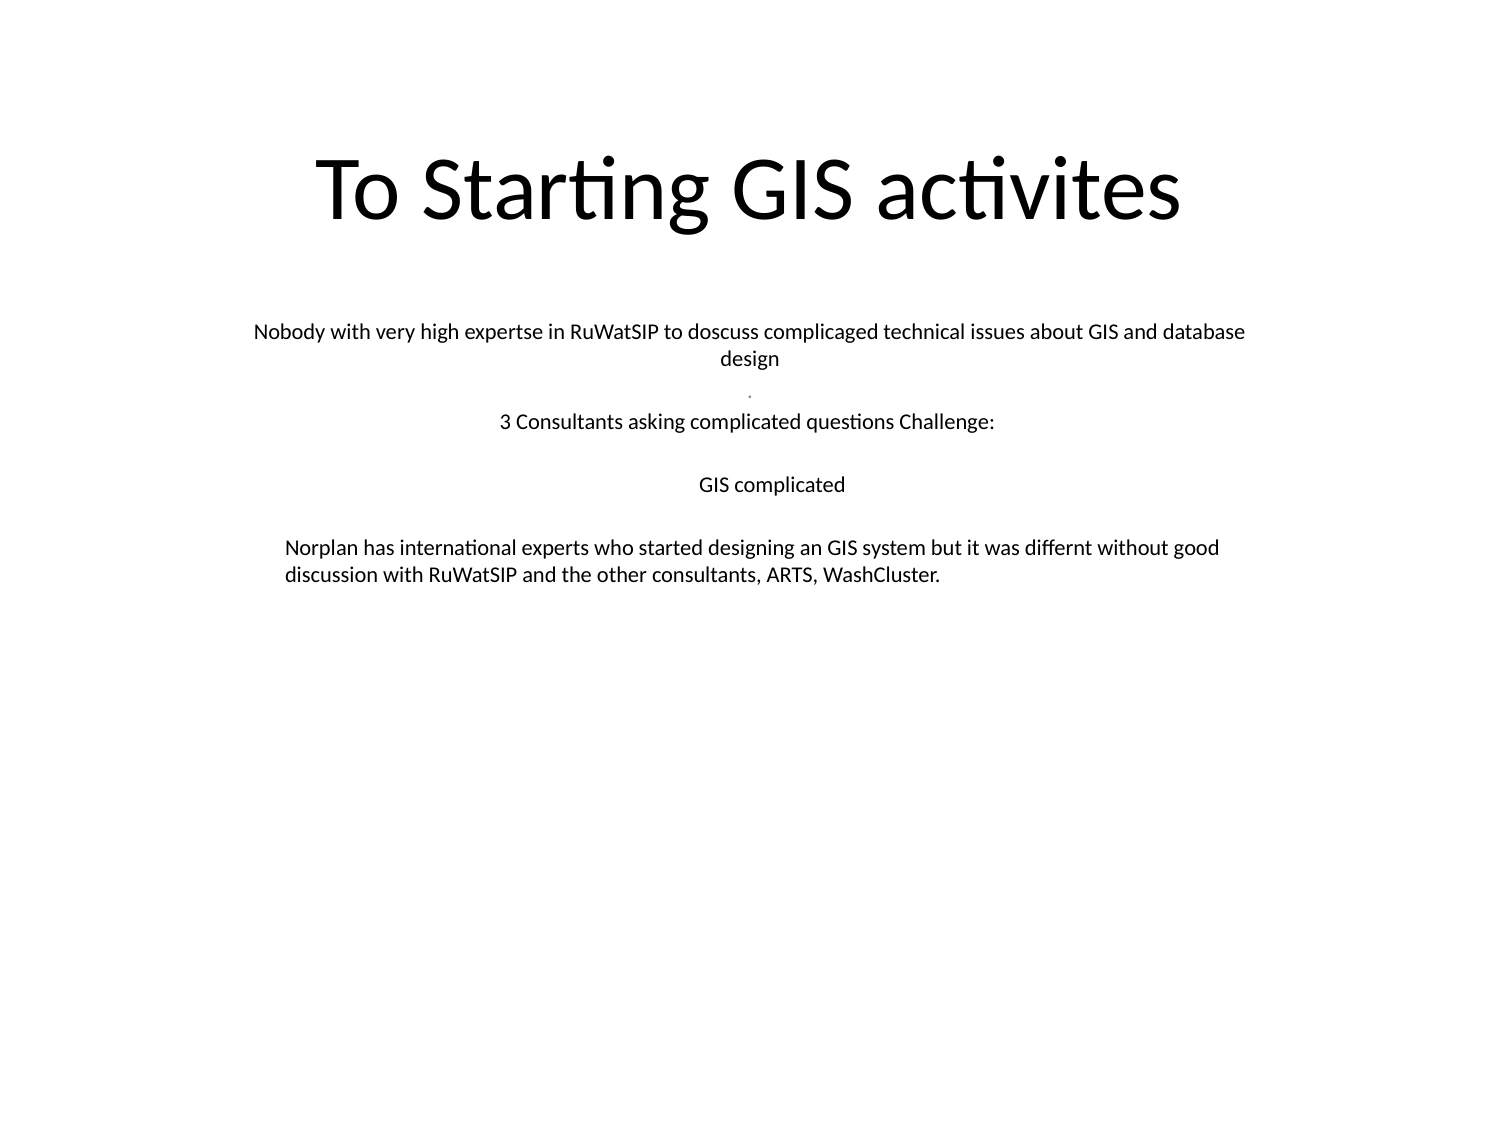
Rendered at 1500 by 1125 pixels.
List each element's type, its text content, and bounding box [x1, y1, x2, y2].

title To Starting GIS activites [112, 62, 1388, 304]
subtitle Nobody with very high expertse in RuWatSIP to doscuss complicaged technical issues about GIS and database design . 3 Consultants asking complicated questions Challenge: GIS complicated Norplan has international experts who started designing an GIS system but it was differnt without good discussion with RuWatSIP and the other consultants, ARTS, WashCluster. [225, 309, 1275, 598]
